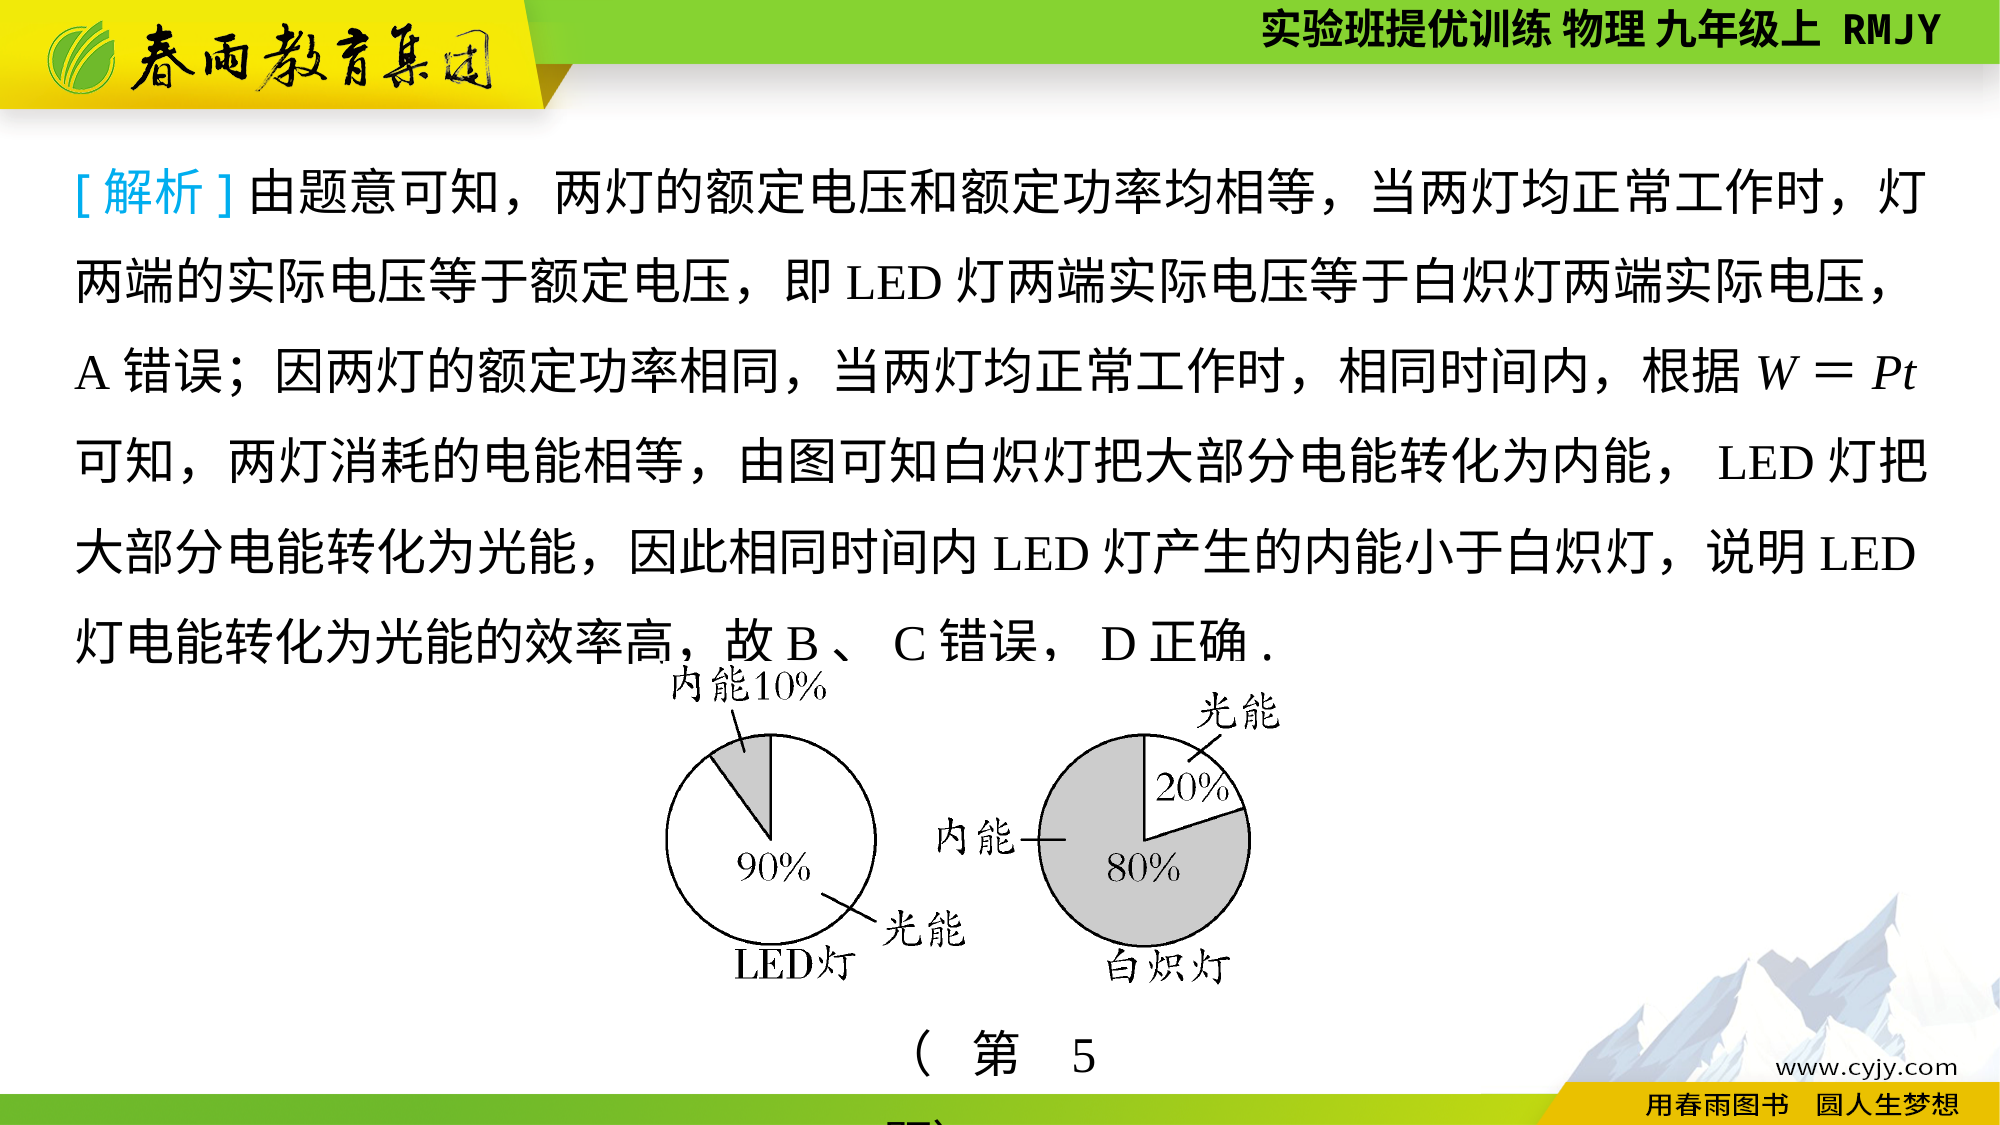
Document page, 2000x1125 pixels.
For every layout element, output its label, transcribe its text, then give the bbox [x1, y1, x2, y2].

list [解析]由题意可知，两灯的额定电压和额定功率均相等，当两灯均正常工作时，灯两端的实际电压等于额定电压，即LED灯两端实际电压等于白炽灯两端实际电压，A错误；因两灯的额定功率相同，当两灯均正常工作时，相同时间内，根据W＝Pt可知，两灯消耗的电能相等，由图可知白炽灯把大部分电能转化为内能，LED灯把大部分电能转化为光能，因此相同时间内LED灯产生的内能小于白炽灯，说明LED灯电能转化为光能的效率高，故B、C错误，D正确. [59, 122, 1944, 683]
text_box （第5题） [868, 1000, 1123, 1090]
picture [0, 0, 2000, 1125]
